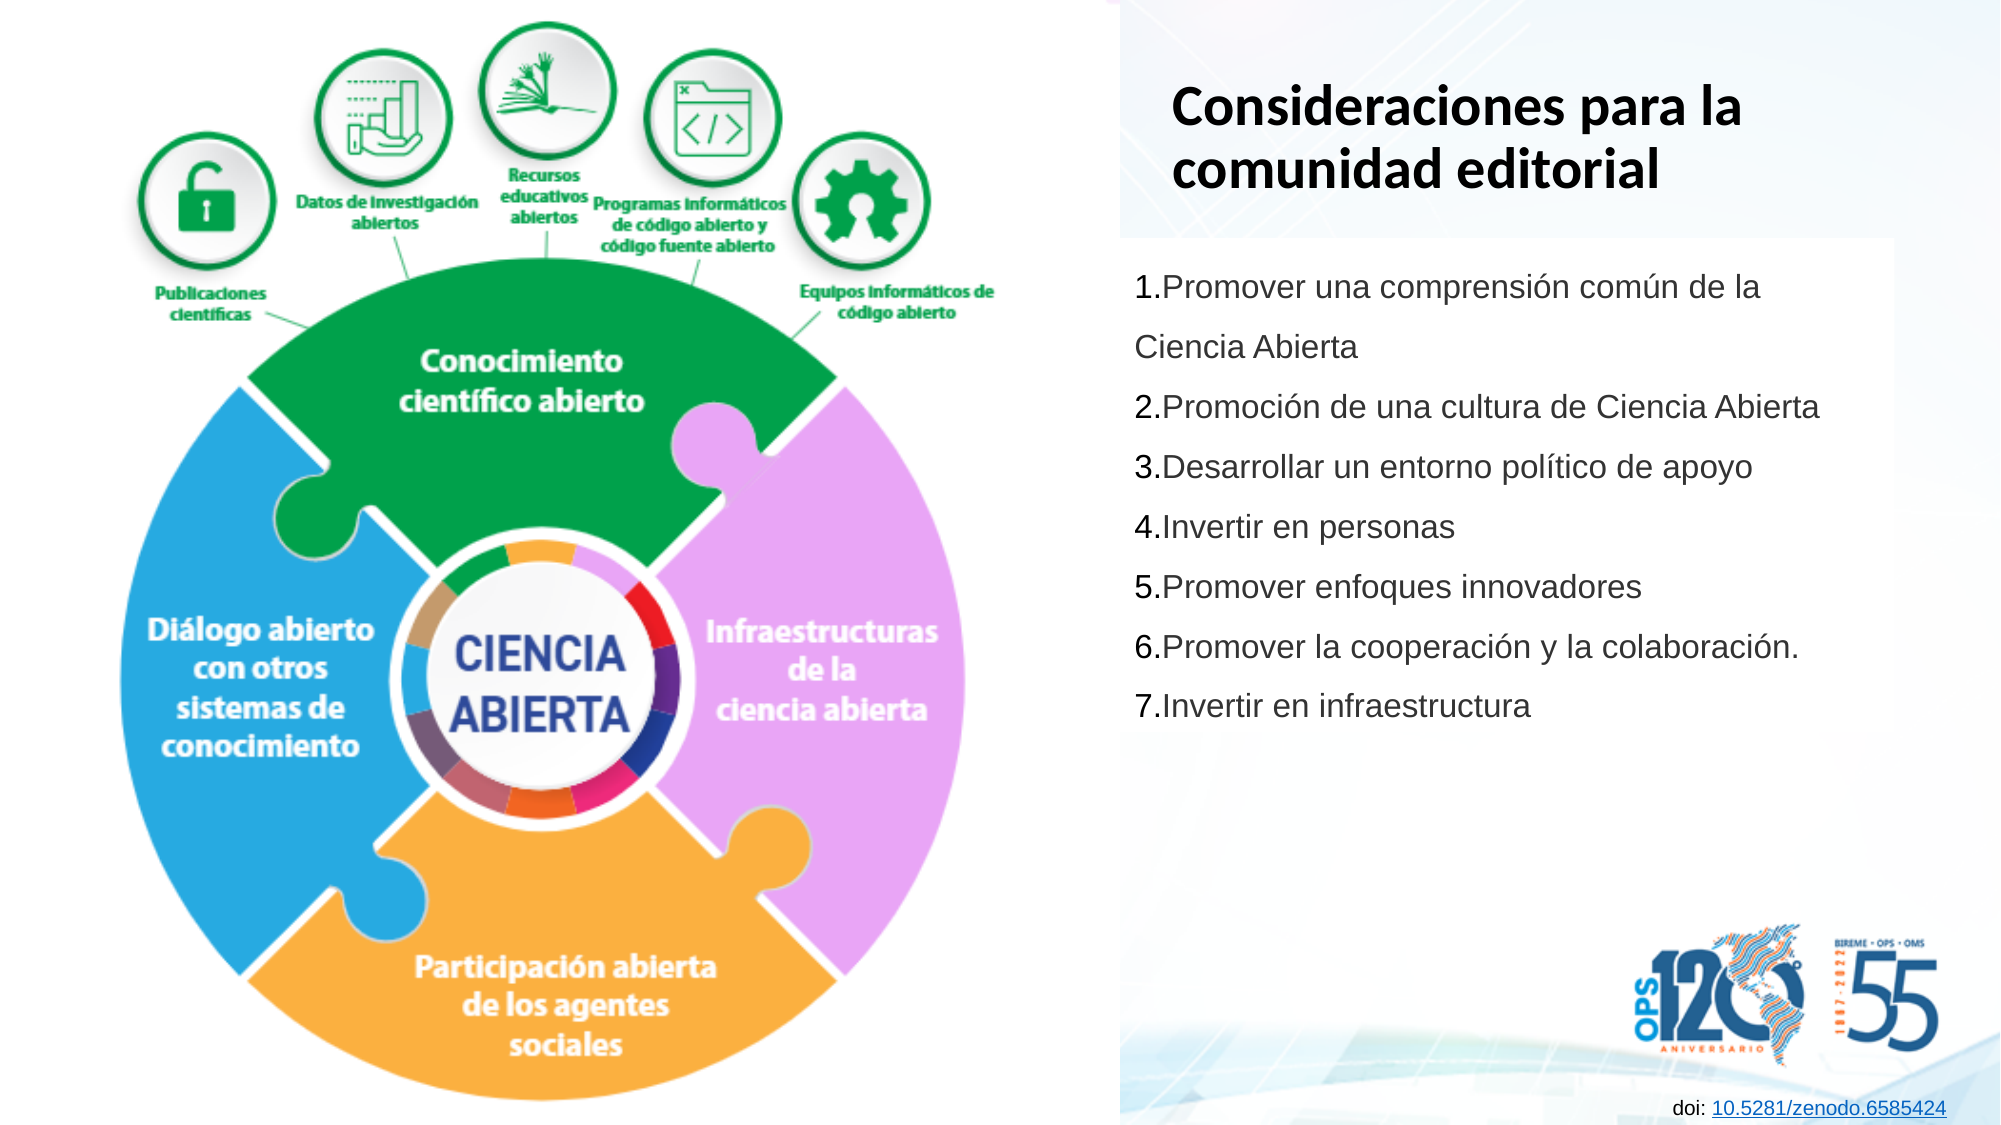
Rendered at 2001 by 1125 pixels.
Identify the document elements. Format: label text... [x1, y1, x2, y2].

text_box Promover una comprensión común de la Ciencia Abierta Promoción de una cultura de Ciencia Abierta Desarrollar un entorno político de apoyo Invertir en personas Promover enfoques innovadores Promover la cooperación y la colaboración. Invertir en infraestructura [1123, 237, 1895, 732]
title Consideraciones para la comunidad editorial [1158, 49, 1871, 227]
picture [0, 0, 2001, 1125]
text_box doi: 10.5281/zenodo.6585424 [1657, 1087, 1977, 1125]
